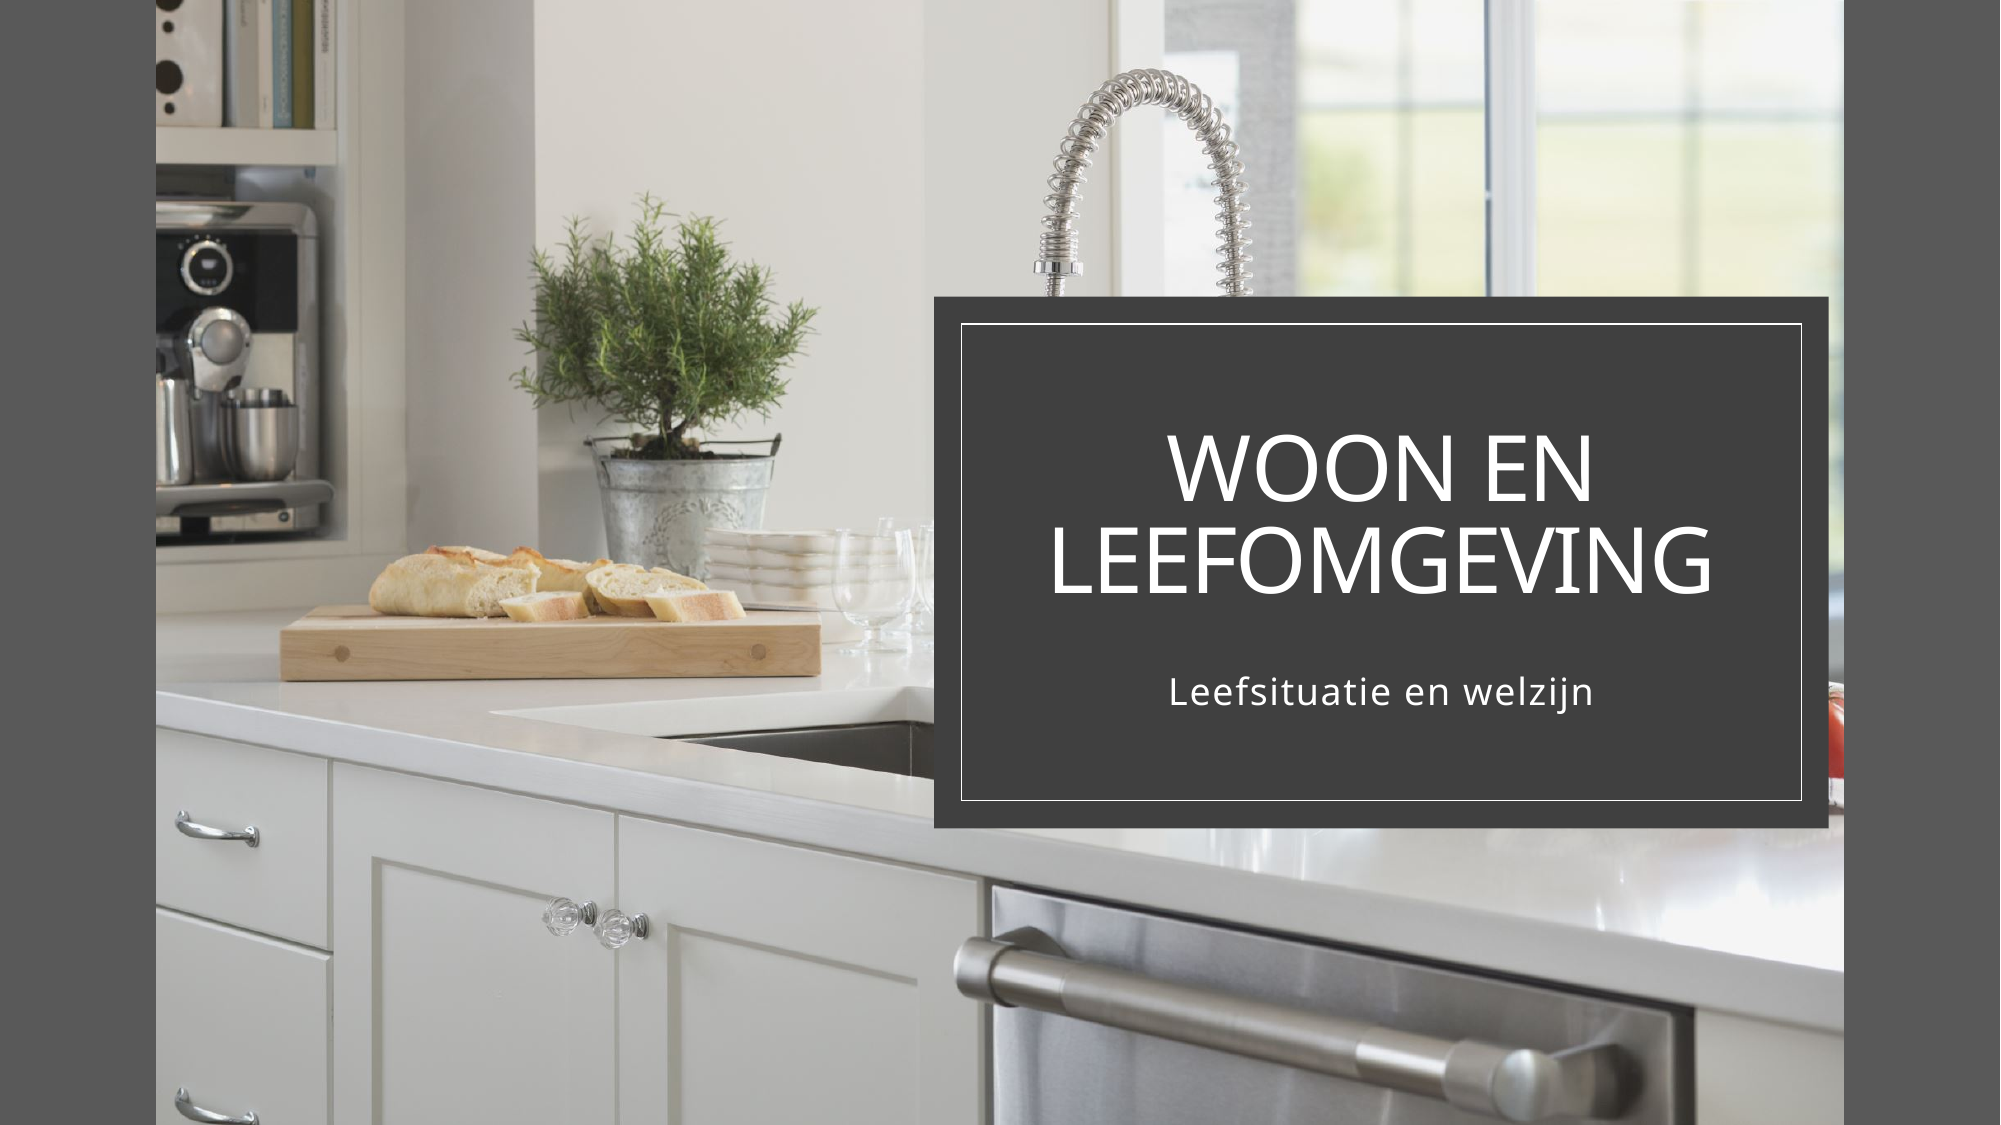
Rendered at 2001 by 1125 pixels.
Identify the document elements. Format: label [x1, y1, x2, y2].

picture [155, 0, 1844, 1125]
